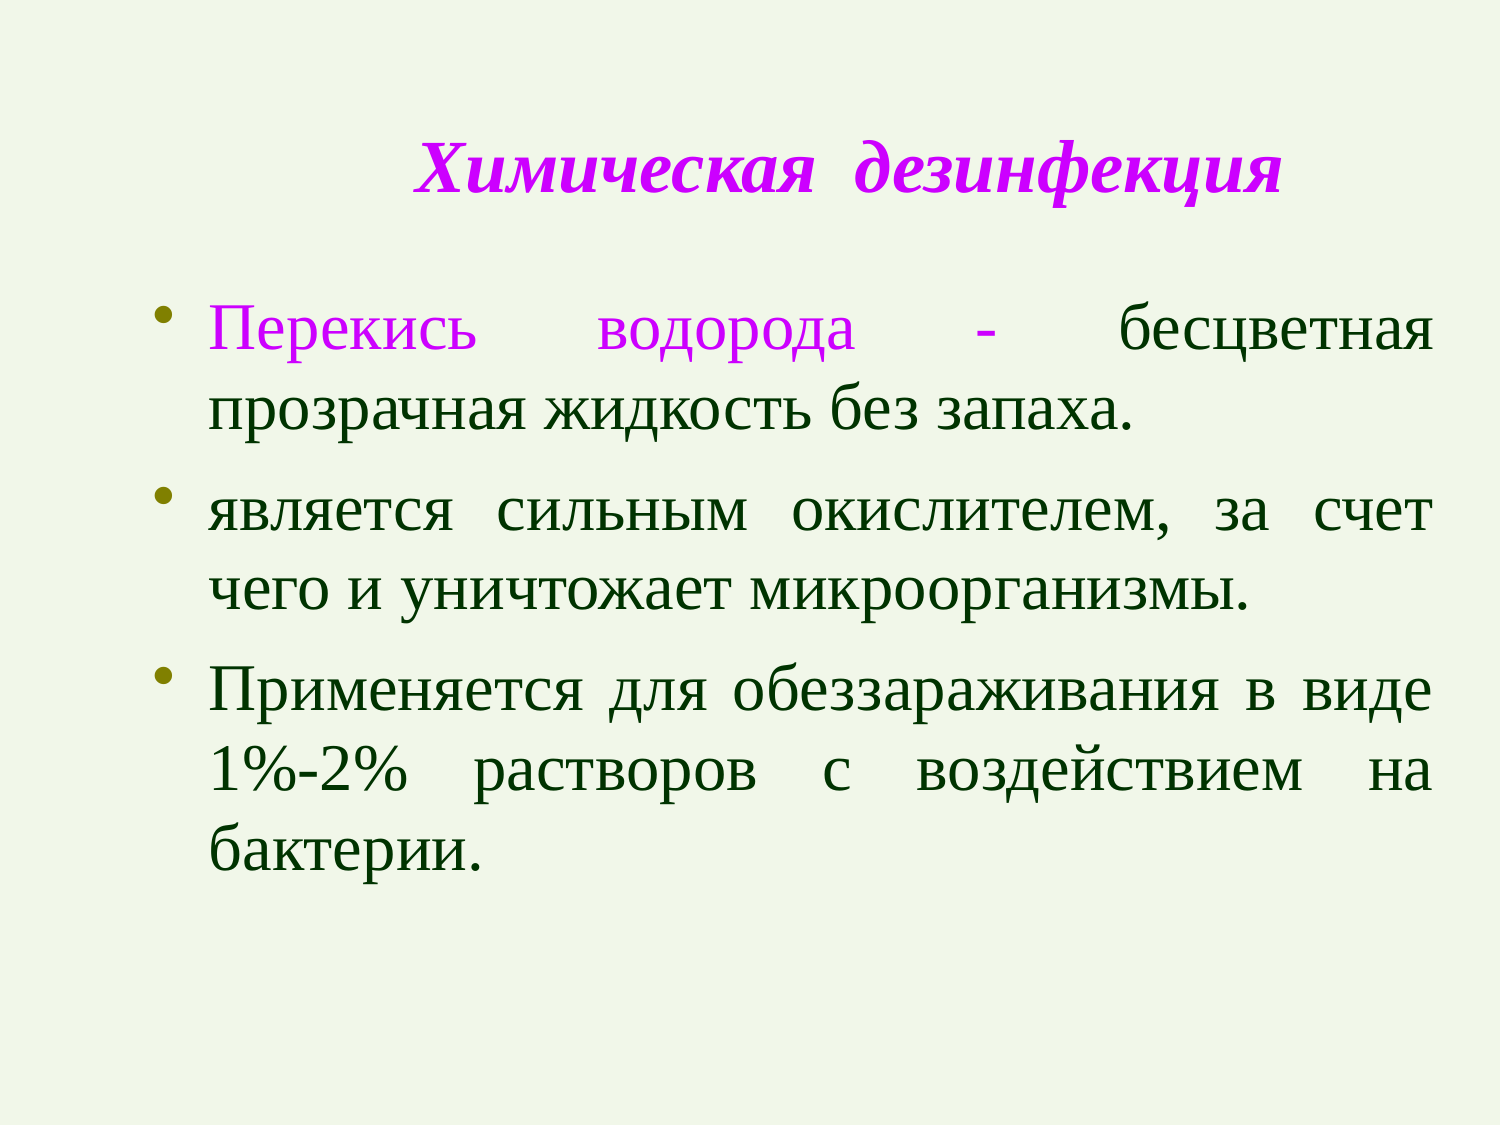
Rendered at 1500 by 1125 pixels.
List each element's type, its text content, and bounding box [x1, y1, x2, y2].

list Перекись водорода - бесцветная прозрачная жидкость без запаха. является сильным окислителем, за счет чего и уничтожает микроорганизмы. Применяется для обеззараживания в виде 1%-2% растворов с воздействием на бактерии. [137, 275, 1450, 1025]
title Химическая дезинфекция [212, 37, 1488, 288]
